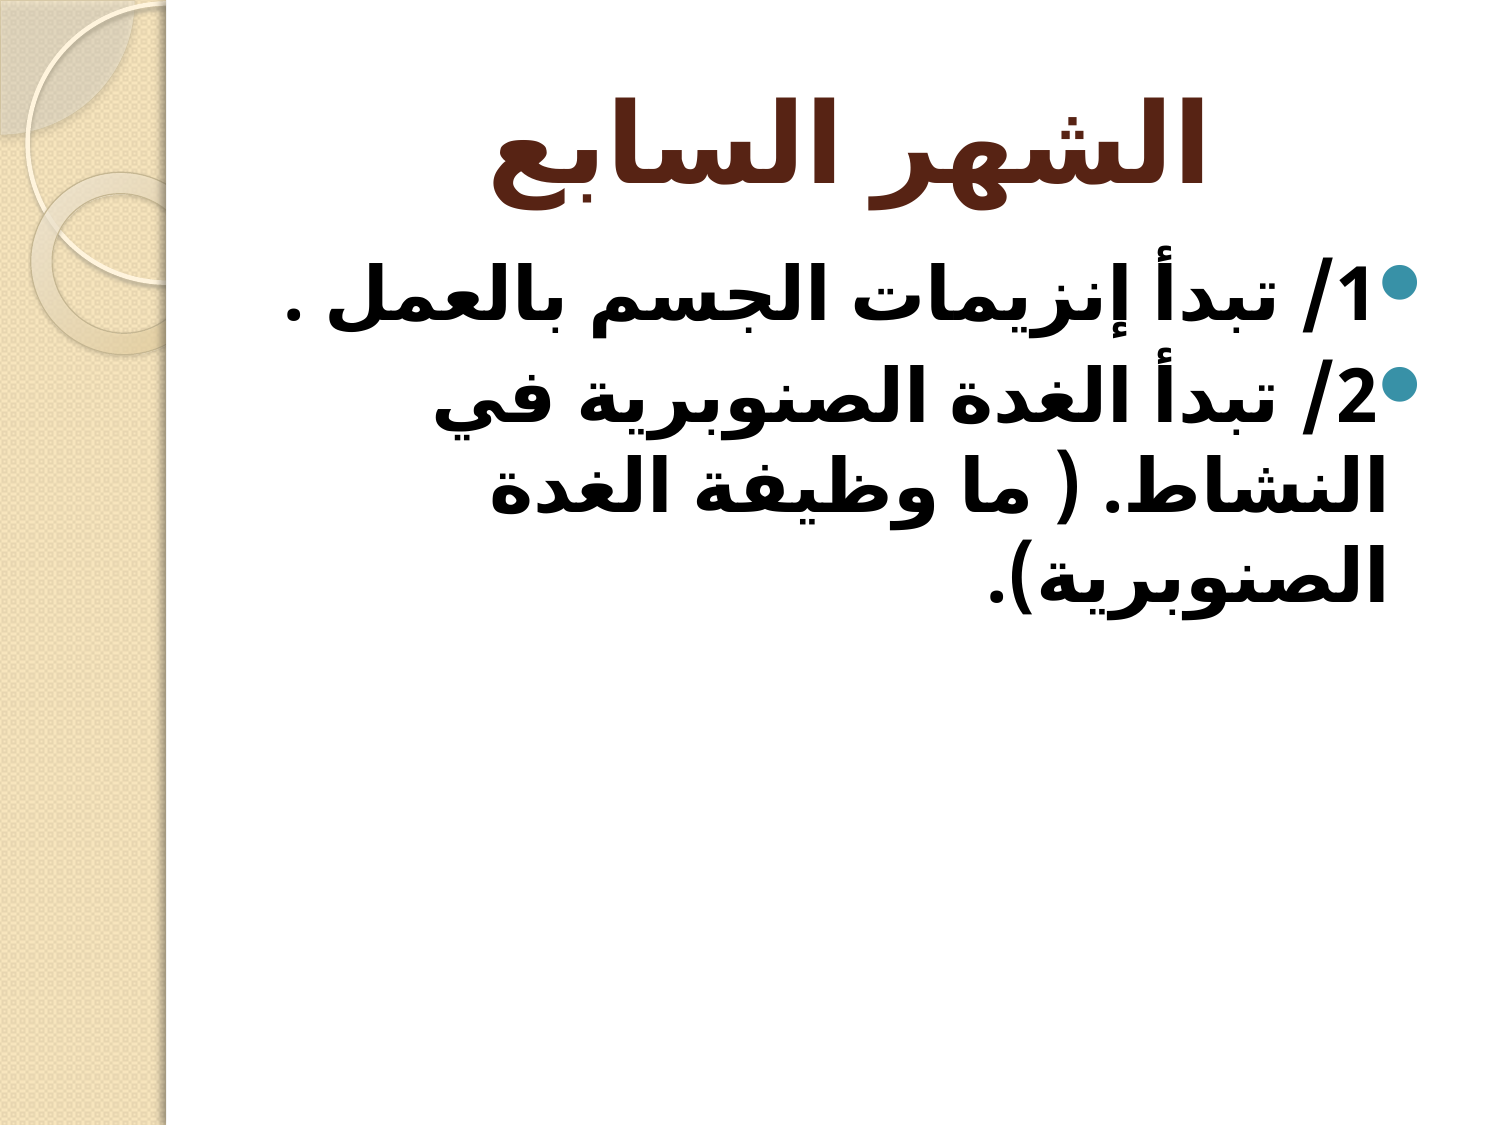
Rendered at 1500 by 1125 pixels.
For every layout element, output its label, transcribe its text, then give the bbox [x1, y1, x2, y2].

title الشهر السابع [235, 45, 1466, 233]
list 1/ تبدأ إنزيمات الجسم بالعمل . 2/ تبدأ الغدة الصنوبرية في النشاط. ( ما وظيفة الغدة الصنوبرية). [235, 237, 1466, 1025]
